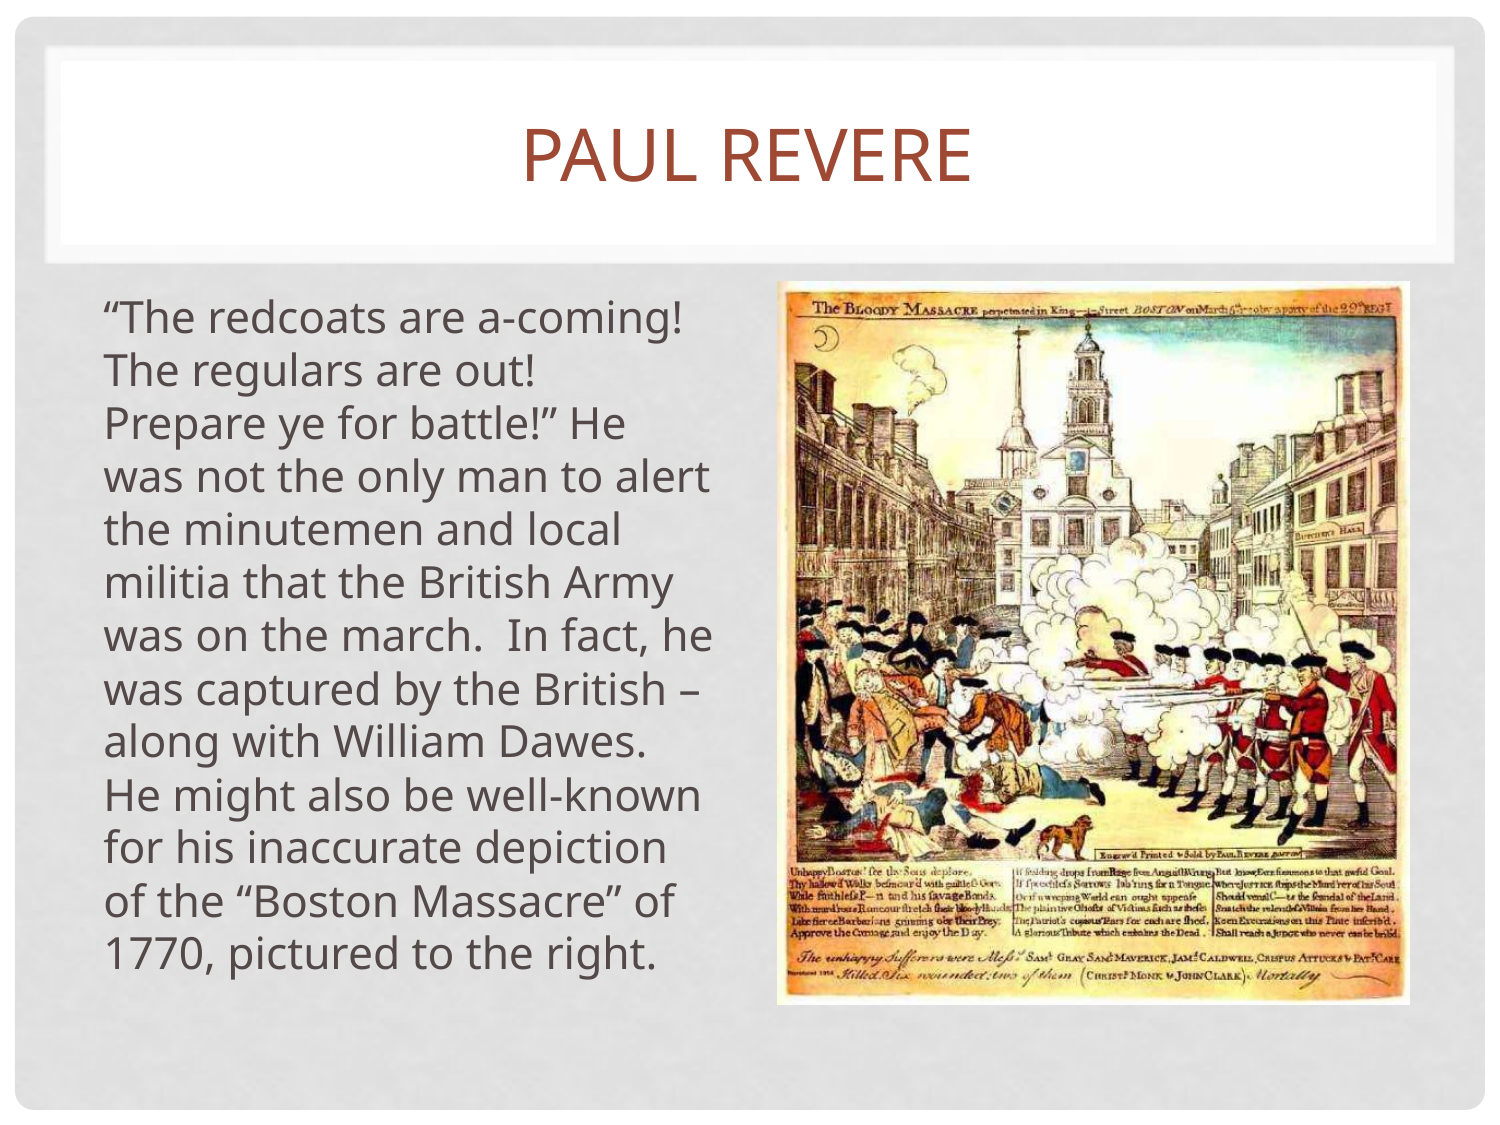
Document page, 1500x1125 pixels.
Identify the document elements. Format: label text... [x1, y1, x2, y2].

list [777, 281, 1411, 1006]
title Paul revere [69, 66, 1425, 238]
list “The redcoats are a-coming! The regulars are out! Prepare ye for battle!” He was not the only man to alert the minutemen and local militia that the British Army was on the march. In fact, he was captured by the British – along with William Dawes. He might also be well-known for his inaccurate depiction of the “Boston Massacre” of 1770, pictured to the right. [69, 281, 733, 1005]
